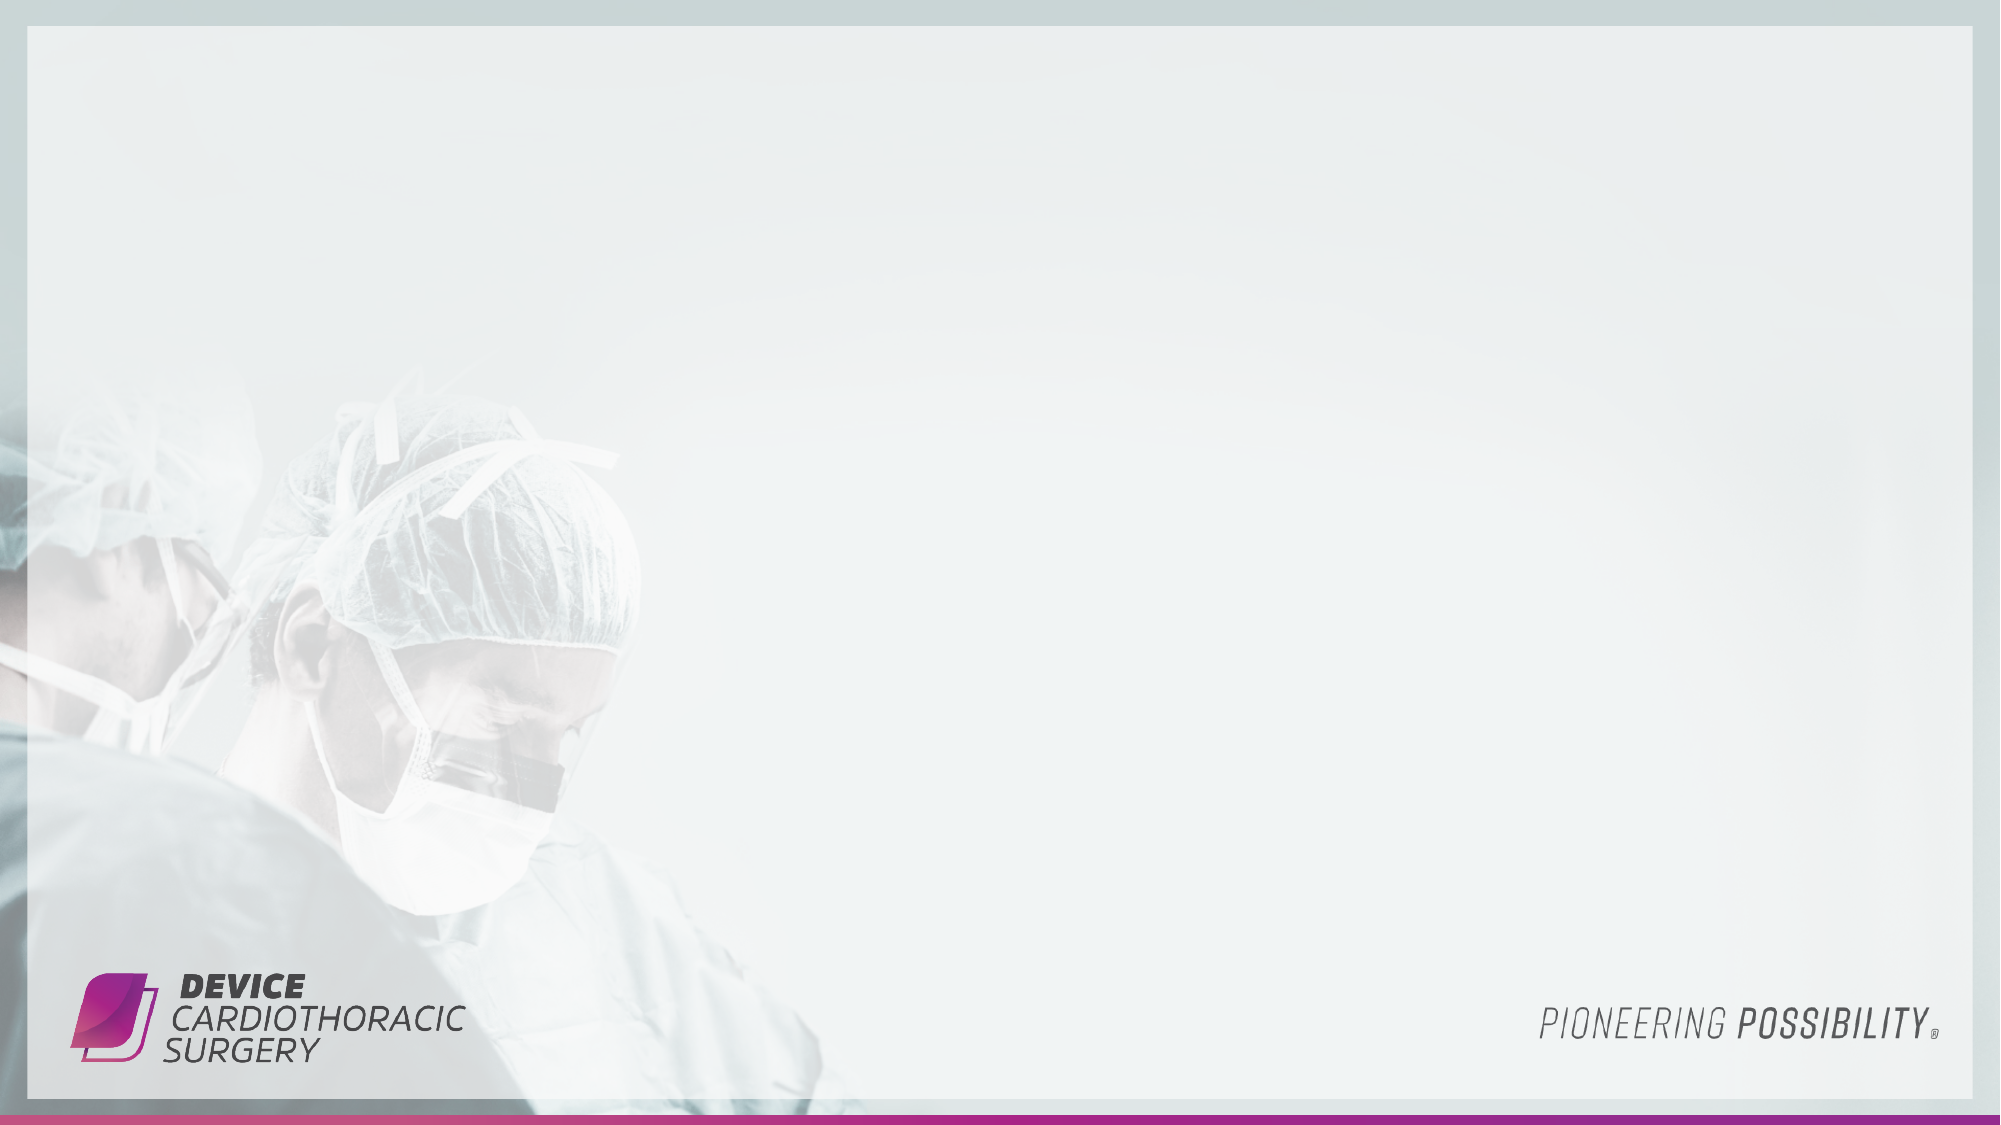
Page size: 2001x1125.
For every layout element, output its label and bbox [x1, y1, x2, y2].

picture [0, 973, 2000, 1125]
